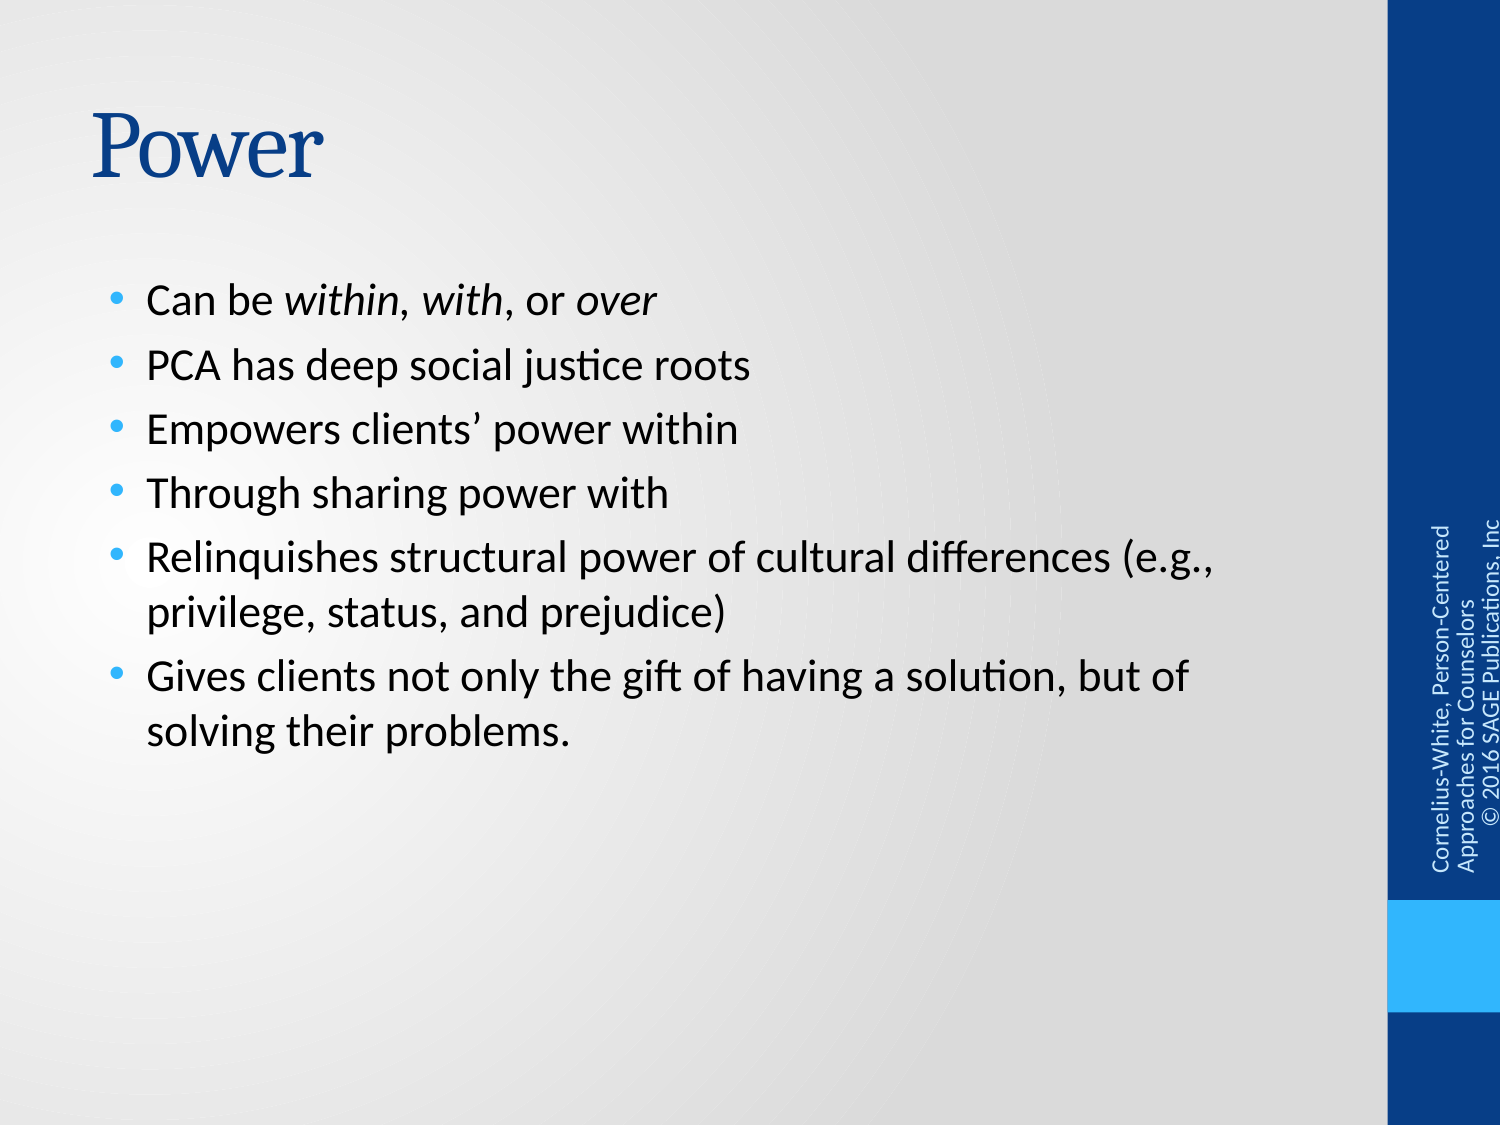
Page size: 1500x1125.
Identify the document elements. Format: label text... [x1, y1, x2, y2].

title Power [75, 45, 1325, 233]
footer Cornelius-White, Person-Centered Approaches for Counselors © 2016 SAGE Publications, Inc. [1408, 500, 1469, 889]
list Can be within, with, or over PCA has deep social justice roots Empowers clients’ power within Through sharing power with Relinquishes structural power of cultural differences (e.g., privilege, status, and prejudice) Gives clients not only the gift of having a solution, but of solving their problems. [75, 262, 1325, 1050]
